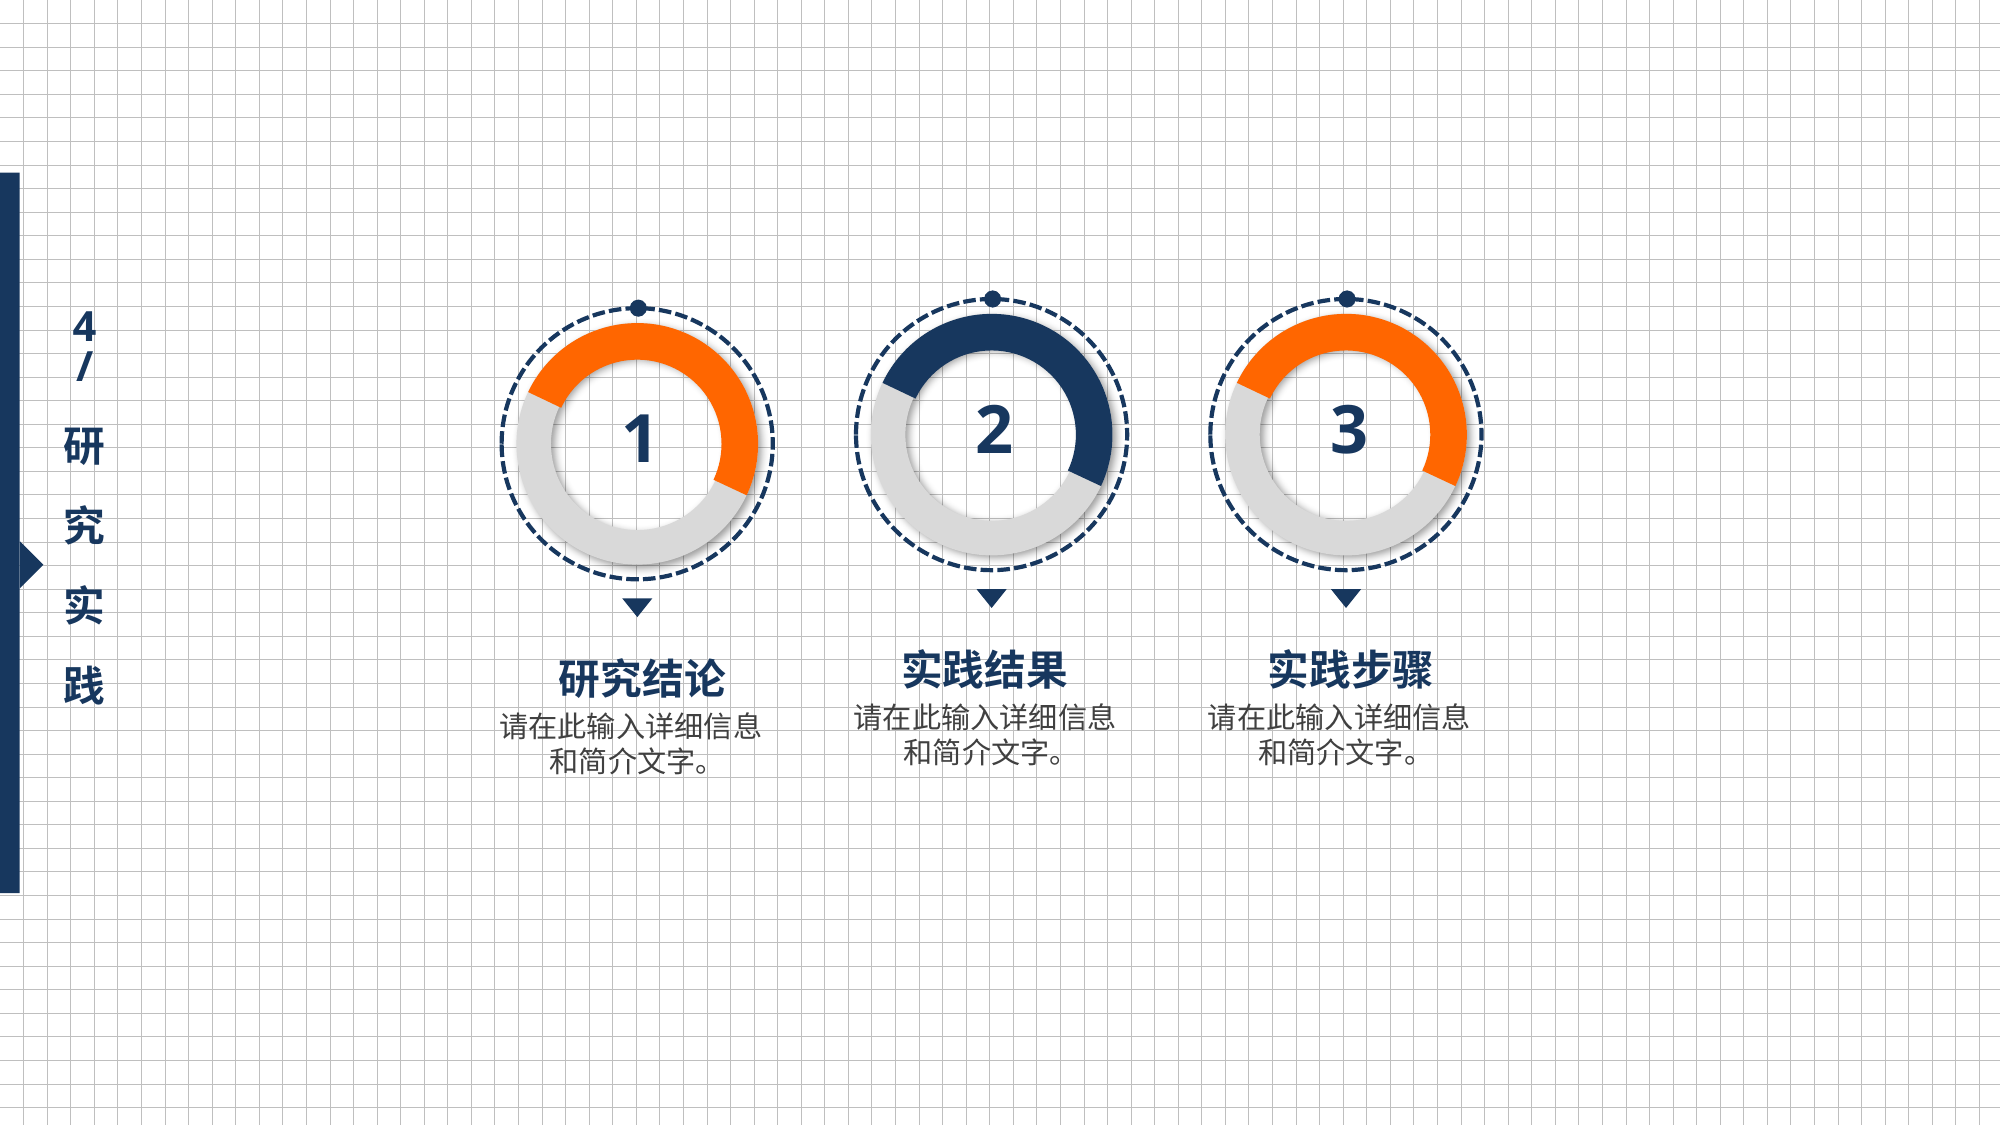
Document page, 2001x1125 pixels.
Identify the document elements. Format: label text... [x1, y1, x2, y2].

text_box [620, 596, 655, 620]
text_box [1329, 587, 1363, 611]
text_box 4 / 研 究 实 践 [48, 302, 127, 718]
text_box 研究结论 [449, 655, 792, 710]
text_box [630, 299, 647, 308]
text_box 请在此输入详细信息 和简介文字。 [824, 691, 1160, 777]
text_box [984, 290, 1001, 299]
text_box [0, 172, 44, 894]
text_box [1338, 290, 1356, 299]
text_box [499, 306, 775, 582]
text_box 请在此输入详细信息 和简介文字。 [469, 701, 805, 786]
text_box 请在此输入详细信息 和简介文字。 [1178, 691, 1514, 777]
text_box [853, 296, 1130, 573]
text_box 研究结论 [805, 701, 824, 710]
text_box 实践步骤 [1158, 645, 1544, 701]
text_box [1208, 296, 1484, 573]
text_box [974, 587, 1009, 611]
text_box 实践结果 [792, 645, 1158, 701]
